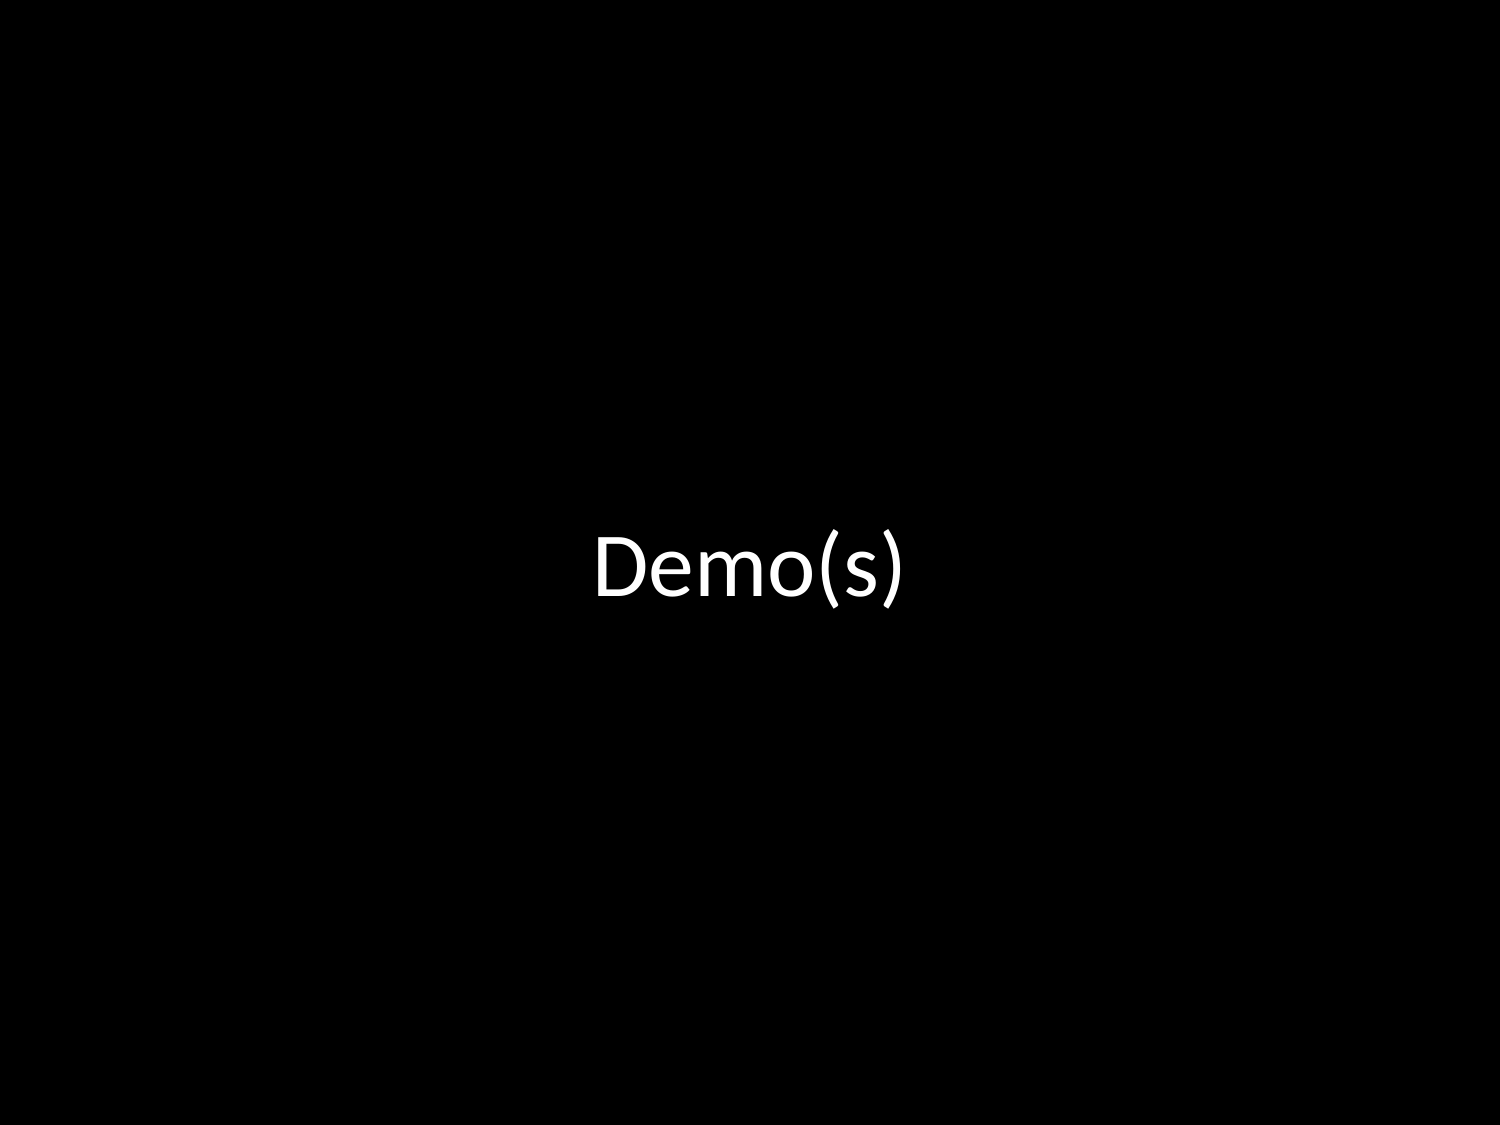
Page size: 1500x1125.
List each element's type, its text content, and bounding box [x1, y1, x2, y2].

title Demo(s) [75, 466, 1425, 654]
